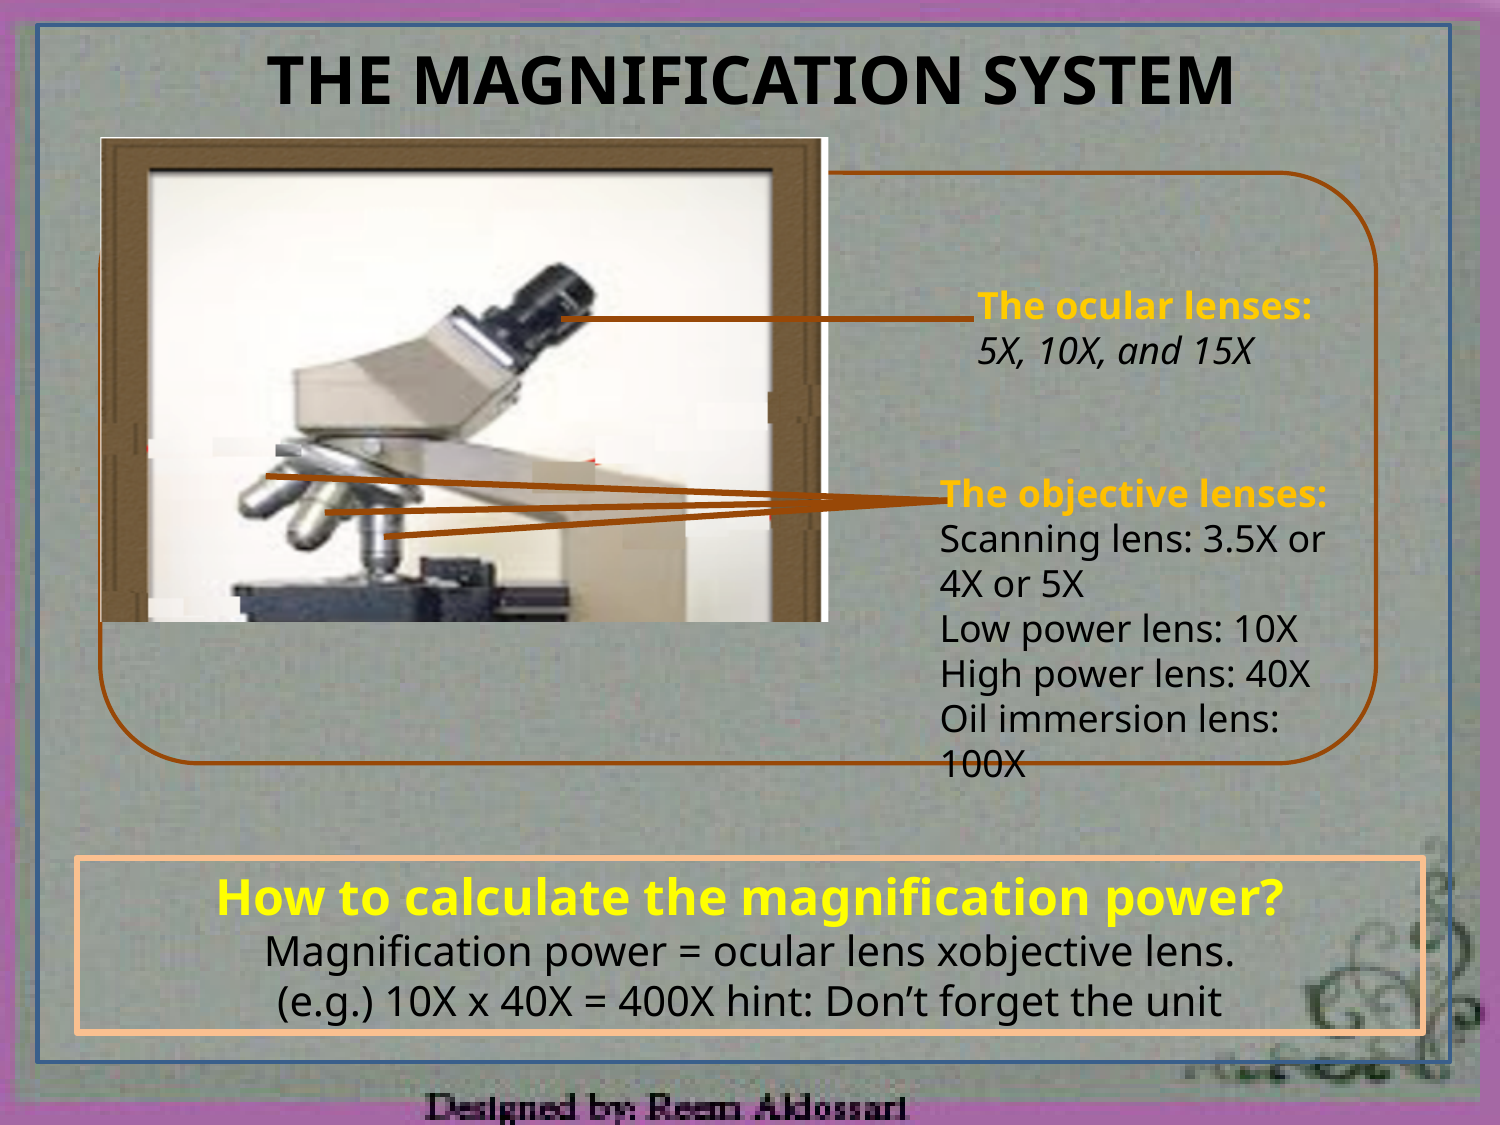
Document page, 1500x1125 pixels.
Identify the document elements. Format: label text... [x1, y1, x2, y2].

text_box [979, 170, 1379, 274]
text_box The ocular lenses: 5X, 10X, and 15X [979, 274, 1500, 380]
text_box The objective lenses: Scanning lens: 3.5X or 4X or 5X Low power lens: 10X High power lens: 40X Oil immersion lens: 100X [924, 462, 1363, 793]
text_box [100, 136, 975, 622]
picture [0, 0, 1500, 1125]
text_box How to calculate the magnification power? Magnification power = ocular lens xobjective lens. (e.g.) 10X x 40X = 400X hint: Don’t forget the unit [76, 857, 1424, 1033]
text_box [979, 380, 1379, 718]
text_box [98, 629, 924, 766]
text_box [35, 23, 1452, 1064]
text_box THE MAGNIFICATION SYSTEM [251, 30, 1253, 126]
